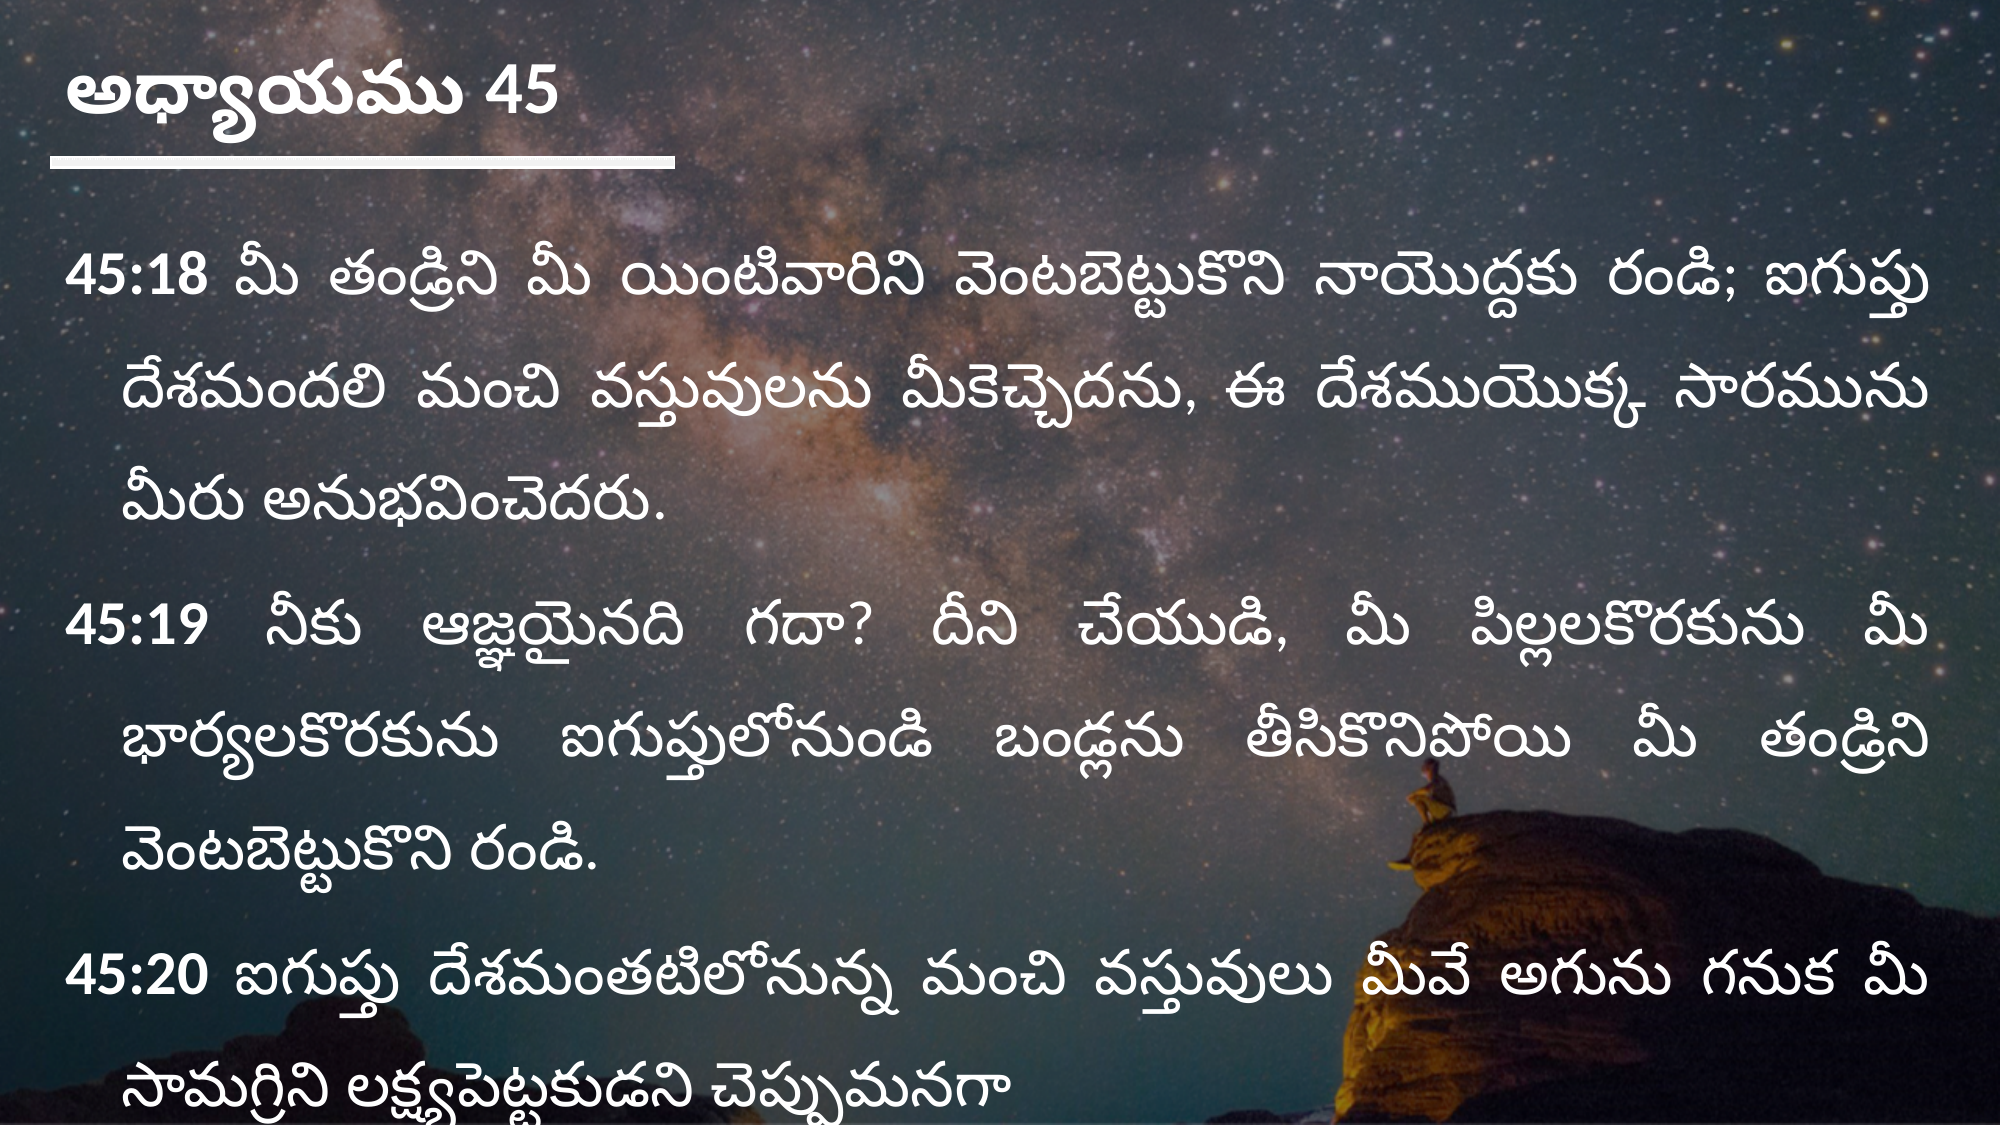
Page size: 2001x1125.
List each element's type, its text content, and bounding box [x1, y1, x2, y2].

title అధ్యాయము 45 [50, 0, 1925, 167]
picture [0, 0, 2000, 1125]
list 45:18 మీ తండ్రిని మీ యింటివారిని వెంటబెట్టుకొని నాయొద్దకు రండి; ఐగుప్తు దేశమందలి మంచి వస్తువులను మీకెచ్చెదను, ఈ దేశముయొక్క సారమును మీరు అనుభవించెదరు. 45:19 నీకు ఆజ్ఞయైనది గదా? దీని చేయుడి, మీ పిల్లలకొరకును మీ భార్యలకొరకును ఐగుప్తులోనుండి బండ్లను తీసికొనిపోయి మీ తండ్రిని వెంటబెట్టుకొని రండి. 45:20 ఐగుప్తు దేశమంతటిలోనున్న మంచి వస్తువులు మీవే అగును గనుక మీ సామగ్రిని లక్ష్యపెట్టకుడని చెప్పుమనగా [50, 187, 1946, 1063]
